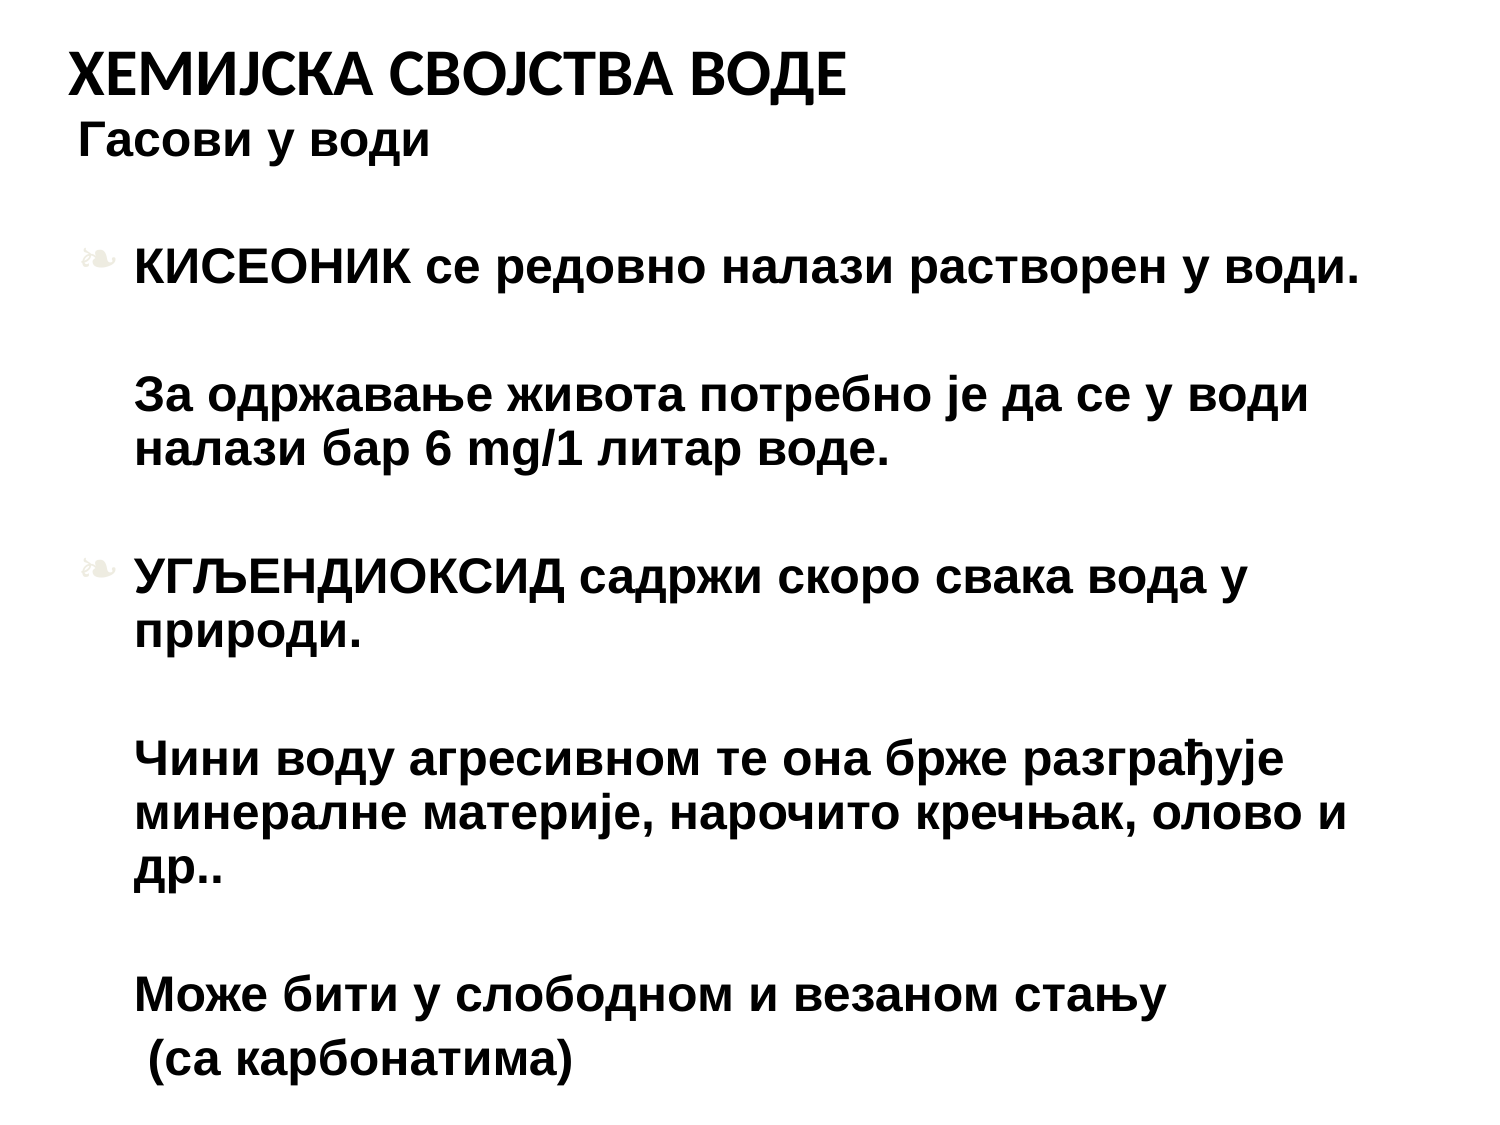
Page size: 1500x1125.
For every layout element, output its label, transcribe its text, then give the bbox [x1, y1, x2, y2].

text_box Гасови у води КИСЕОНИК се редовно налази растворен у води. За одржавање живота потребно је да се у води налази бар 6 mg/1 литар воде. УГЉЕНДИОКСИД садржи скоро свака вода у природи. Чини воду агресивном те она брже разграђује минералне материје, нарочито кречњак, олово и др.. Може бити у слободном и везаном стању (са карбонатима) [62, 105, 1424, 944]
text_box ХЕМИЈСКА СВОЈСТВА ВОДЕ [53, 11, 1329, 117]
